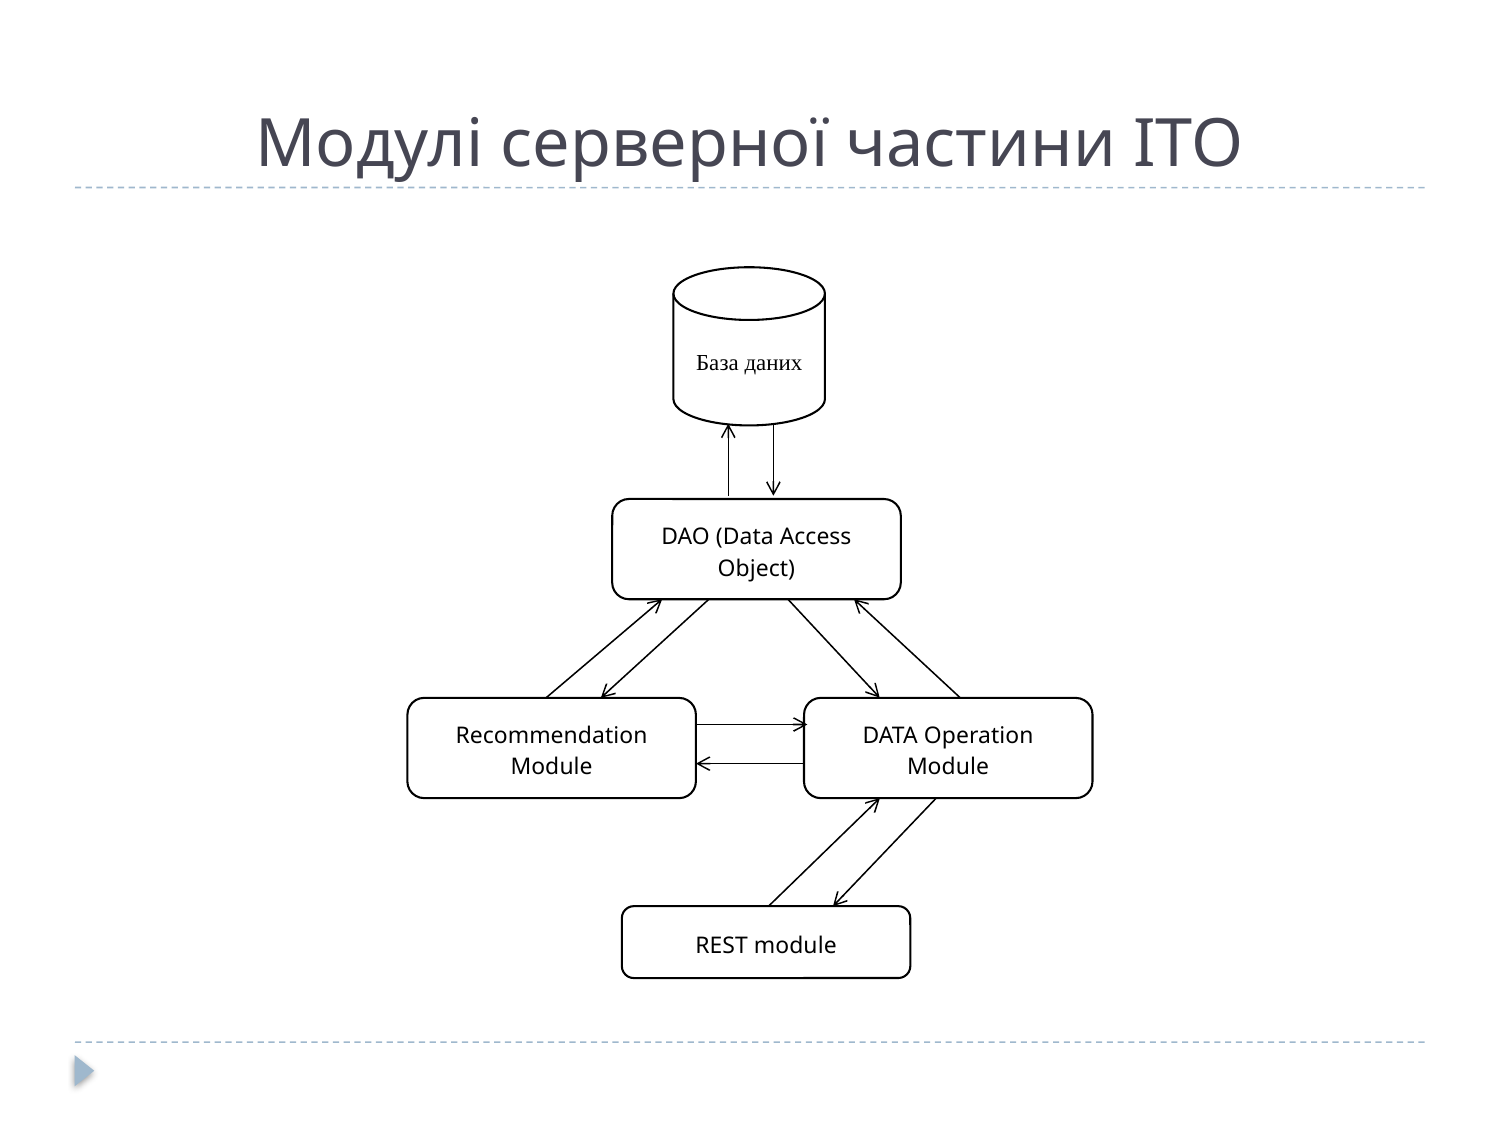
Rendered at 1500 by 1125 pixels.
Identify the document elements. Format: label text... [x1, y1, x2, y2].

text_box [407, 266, 1093, 979]
title Модулі серверної частини ІТО [75, 24, 1425, 188]
